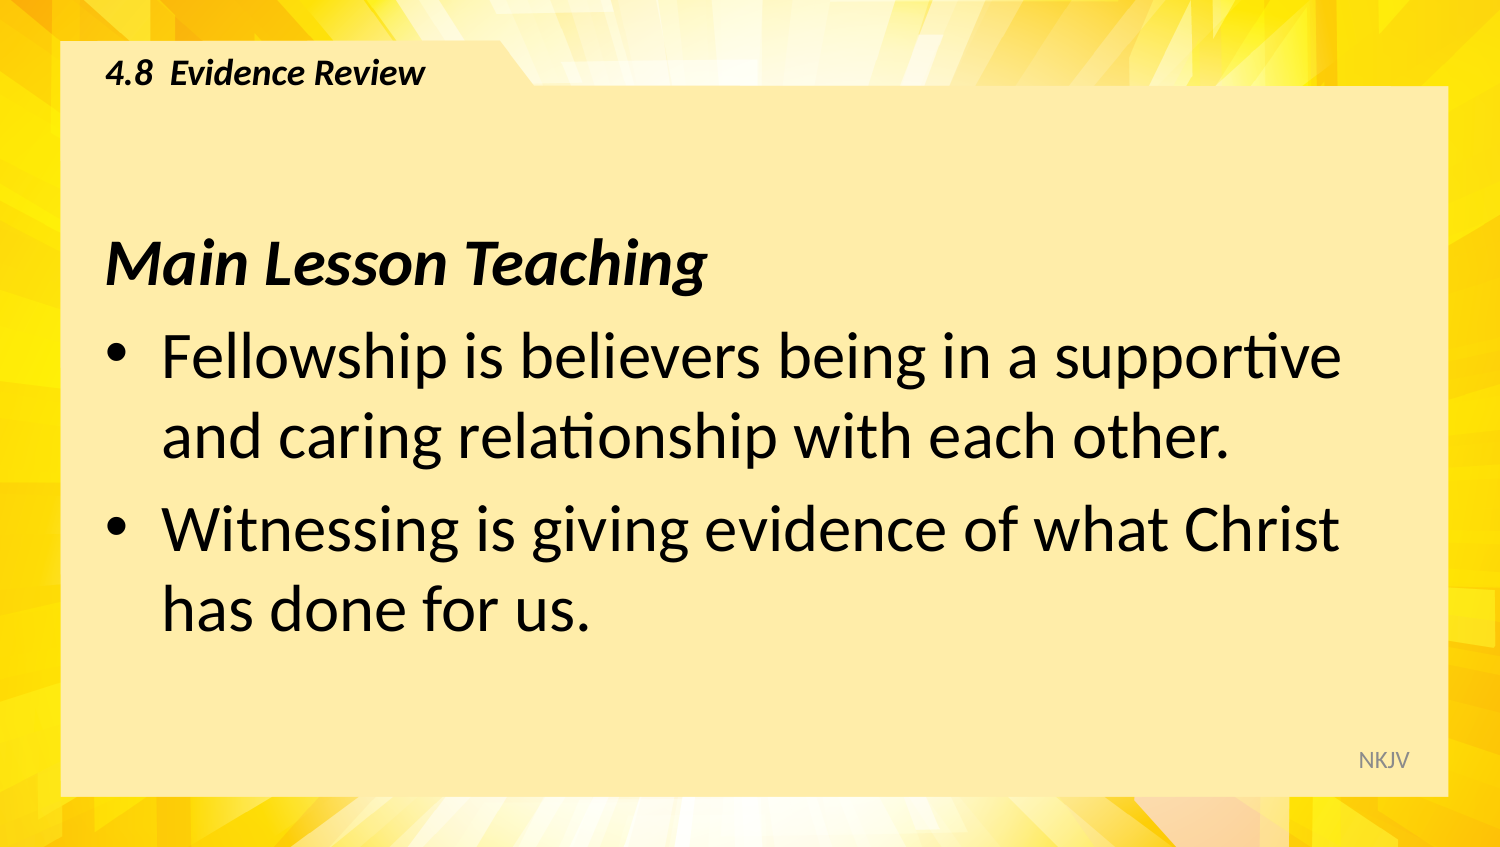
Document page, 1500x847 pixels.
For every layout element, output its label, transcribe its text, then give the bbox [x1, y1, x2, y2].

footer NKJV [950, 736, 1425, 782]
list Main Lesson Teaching Fellowship is believers being in a supportive and caring relationship with each other. Witnessing is giving evidence of what Christ has done for us. [89, 141, 1403, 722]
title 4.8 Evidence Review [89, 33, 1420, 108]
picture [0, 0, 1500, 847]
